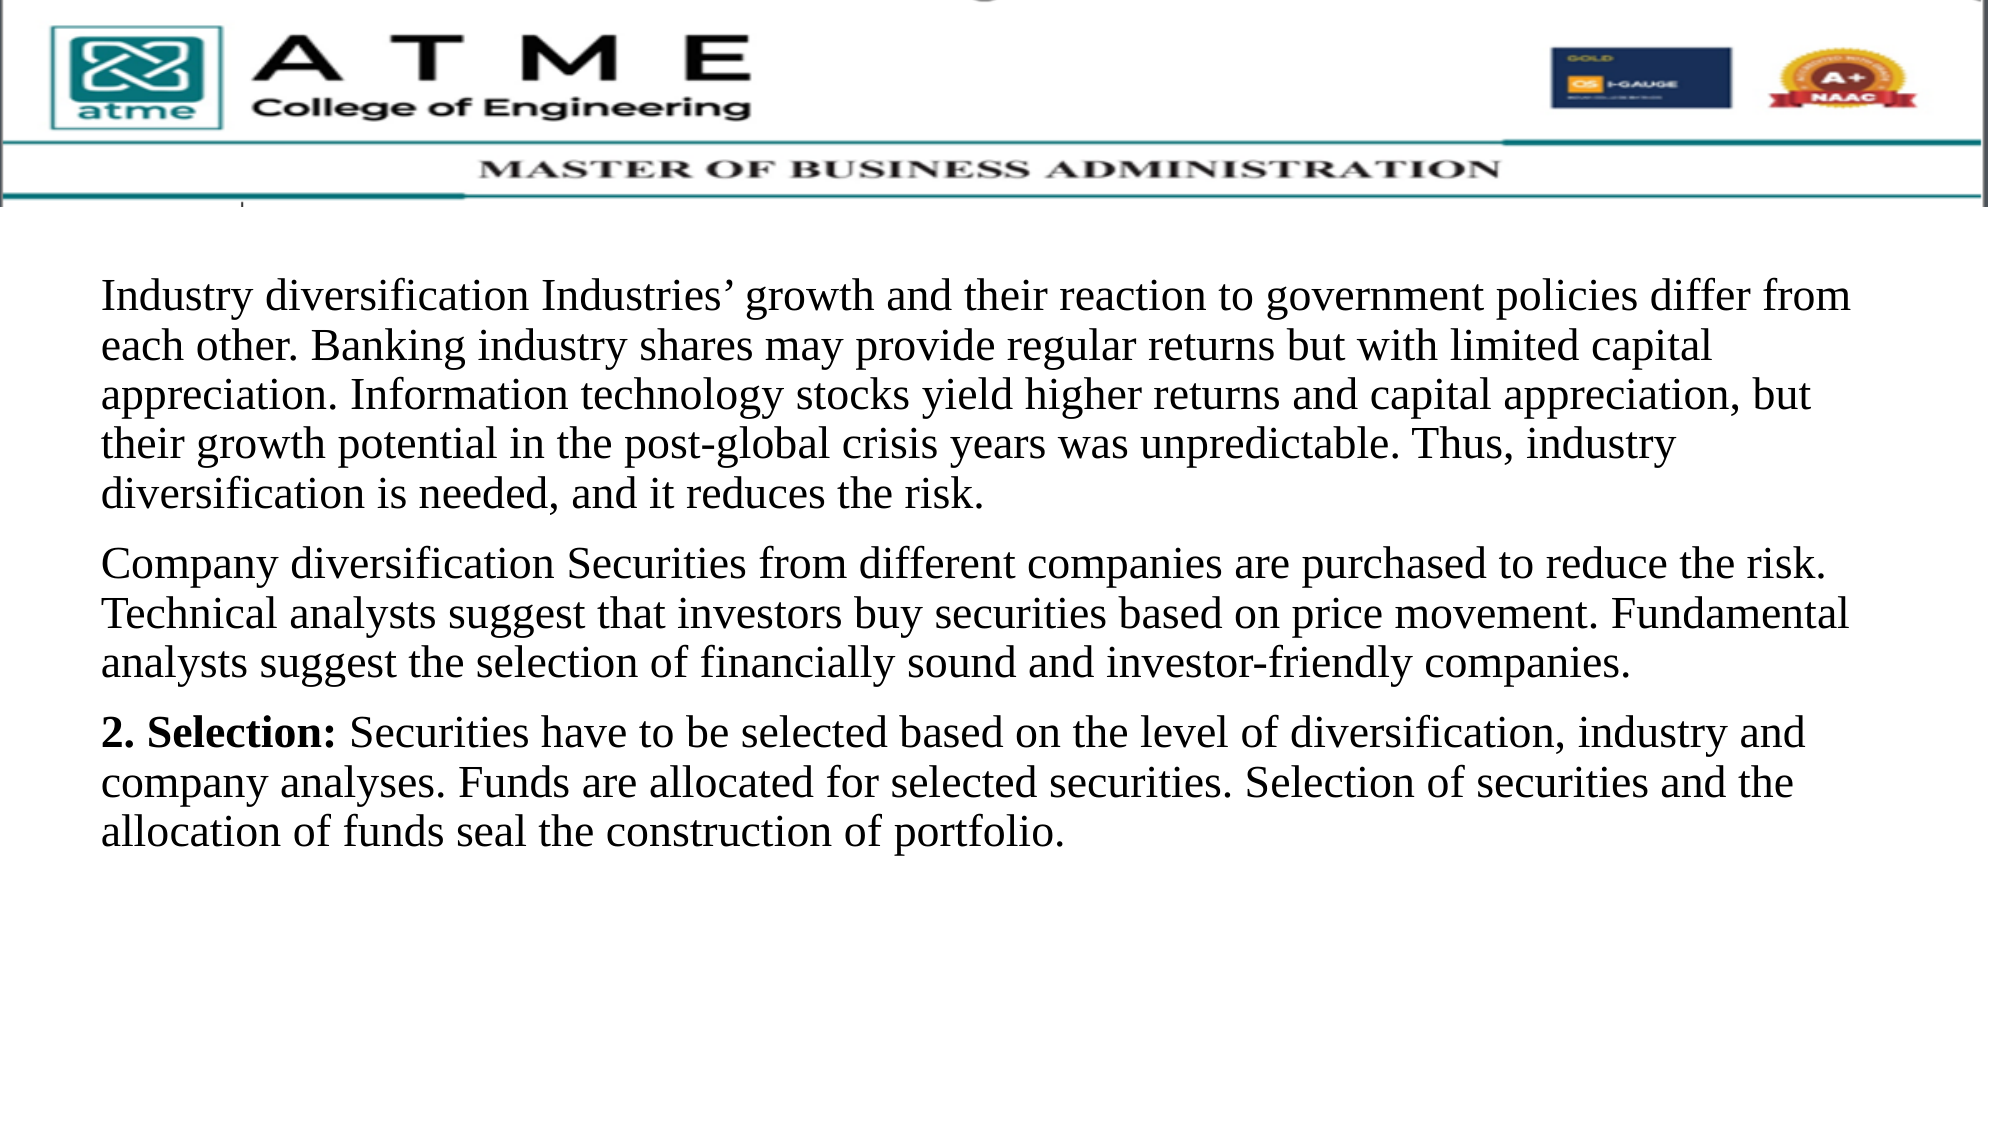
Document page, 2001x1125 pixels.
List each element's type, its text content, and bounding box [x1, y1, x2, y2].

list Industry diversification Industries’ growth and their reaction to government policies differ from each other. Banking industry shares may provide regular returns but with limited capital appreciation. Information technology stocks yield higher returns and capital appreciation, but their growth potential in the post-global crisis years was unpredictable. Thus, industry diversification is needed, and it reduces the risk. Company diversification Securities from different companies are purchased to reduce the risk. Technical analysts suggest that investors buy securities based on price movement. Fundamental analysts suggest the selection of financially sound and investor-friendly companies. 2. Selection: Securities have to be selected based on the level of diversification, industry and company analyses. Funds are allocated for selected securities. Selection of securities and the allocation of funds seal the construction of portfolio. [85, 263, 1909, 1014]
picture [0, 0, 1988, 207]
